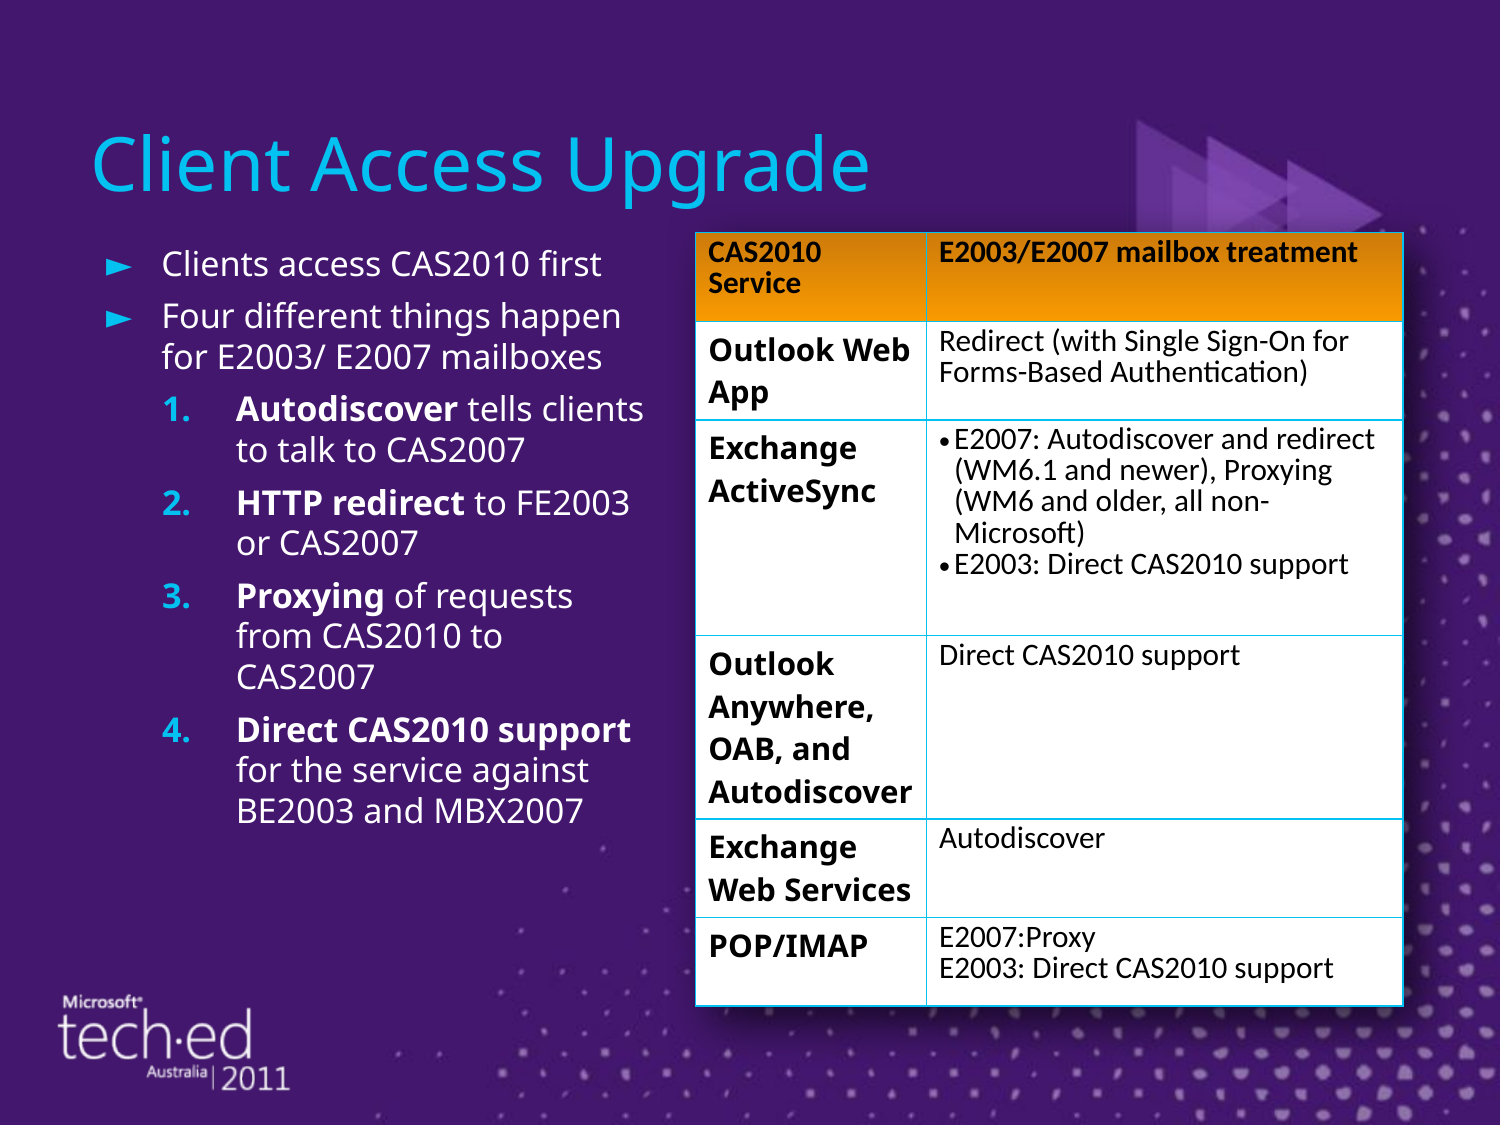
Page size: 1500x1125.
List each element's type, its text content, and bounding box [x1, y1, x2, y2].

table_cell Exchange Web Services [696, 820, 926, 917]
table_cell Exchange ActiveSync [696, 421, 926, 635]
table_cell Autodiscover [927, 820, 1402, 917]
title Client Access Upgrade [75, 67, 1425, 256]
table_header E2003/E2007 mailbox treatment [927, 233, 1402, 321]
picture [0, 0, 1500, 1125]
table_cell E2007:Proxy E2003: Direct CAS2010 support [927, 918, 1402, 1005]
table_cell E2007: Autodiscover and redirect (WM6.1 and newer), Proxying (WM6 and older, all non-Microsoft) E2003: Direct CAS2010 support [927, 421, 1402, 635]
table_cell POP/IMAP [696, 918, 926, 1005]
table_cell Outlook Anywhere, OAB, and Autodiscover [696, 636, 926, 818]
table_cell Direct CAS2010 support [927, 636, 1402, 818]
table_cell Redirect (with Single Sign-On for Forms-Based Authentication) [927, 322, 1402, 419]
list Clients access CAS2010 first Four different things happen for E2003/ E2007 mailboxes Autodiscover tells clients to talk to CAS2007 HTTP redirect to FE2003 or CAS2007 Proxying of requests from CAS2010 to CAS2007 Direct CAS2010 support for the service against BE2003 and MBX2007 [91, 235, 665, 844]
table_header CAS2010 Service [696, 233, 926, 321]
table_cell Outlook Web App [696, 322, 926, 419]
